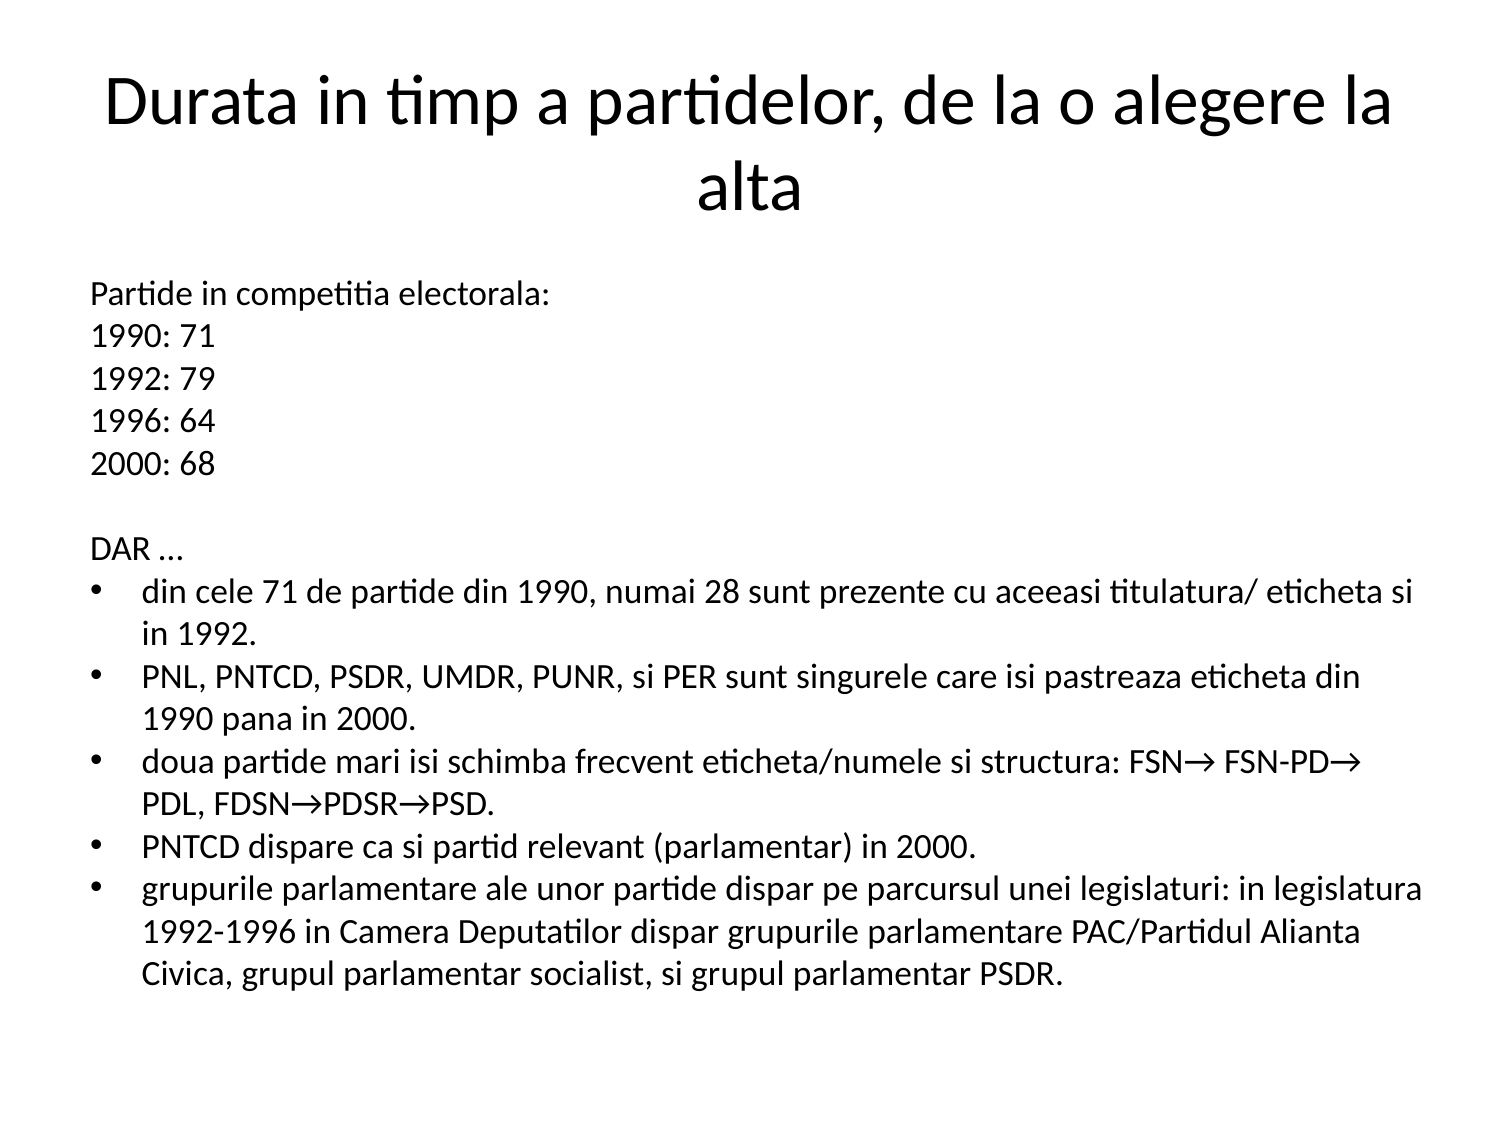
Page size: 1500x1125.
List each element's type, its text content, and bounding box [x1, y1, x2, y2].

title Durata in timp a partidelor, de la o alegere la alta [75, 45, 1425, 233]
list Partide in competitia electorala: 1990: 71 1992: 79 1996: 64 2000: 68 DAR … din cele 71 de partide din 1990, numai 28 sunt prezente cu aceeasi titulatura/ eticheta si in 1992. PNL, PNTCD, PSDR, UMDR, PUNR, si PER sunt singurele care isi pastreaza eticheta din 1990 pana in 2000. doua partide mari isi schimba frecvent eticheta/numele si structura: FSN→ FSN-PD→ PDL, FDSN→PDSR→PSD. PNTCD dispare ca si partid relevant (parlamentar) in 2000. grupurile parlamentare ale unor partide dispar pe parcursul unei legislaturi: in legislatura 1992-1996 in Camera Deputatilor dispar grupurile parlamentare PAC/Partidul Alianta Civica, grupul parlamentar socialist, si grupul parlamentar PSDR. [75, 262, 1450, 1005]
